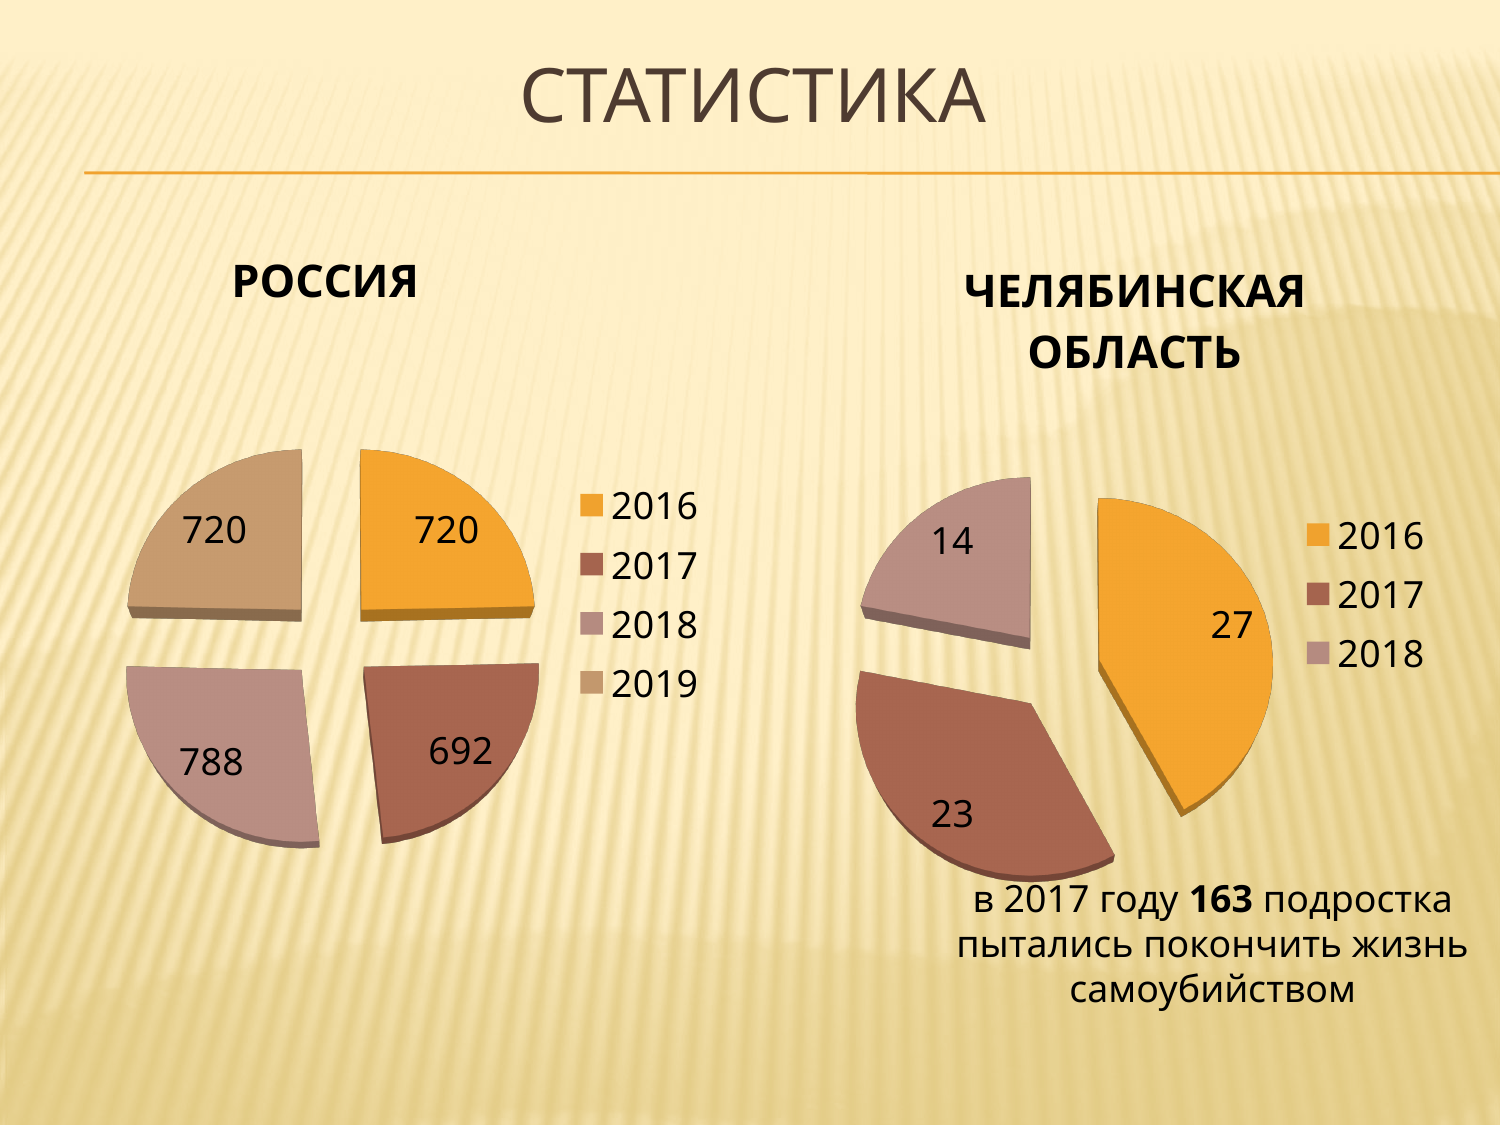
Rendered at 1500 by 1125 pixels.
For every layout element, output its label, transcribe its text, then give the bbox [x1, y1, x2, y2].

chart [820, 222, 1451, 966]
text_box в 2017 году 163 подростка пытались покончить жизнь самоубийством [925, 867, 1500, 1017]
chart [93, 222, 724, 966]
title Статистика [50, 23, 1475, 161]
